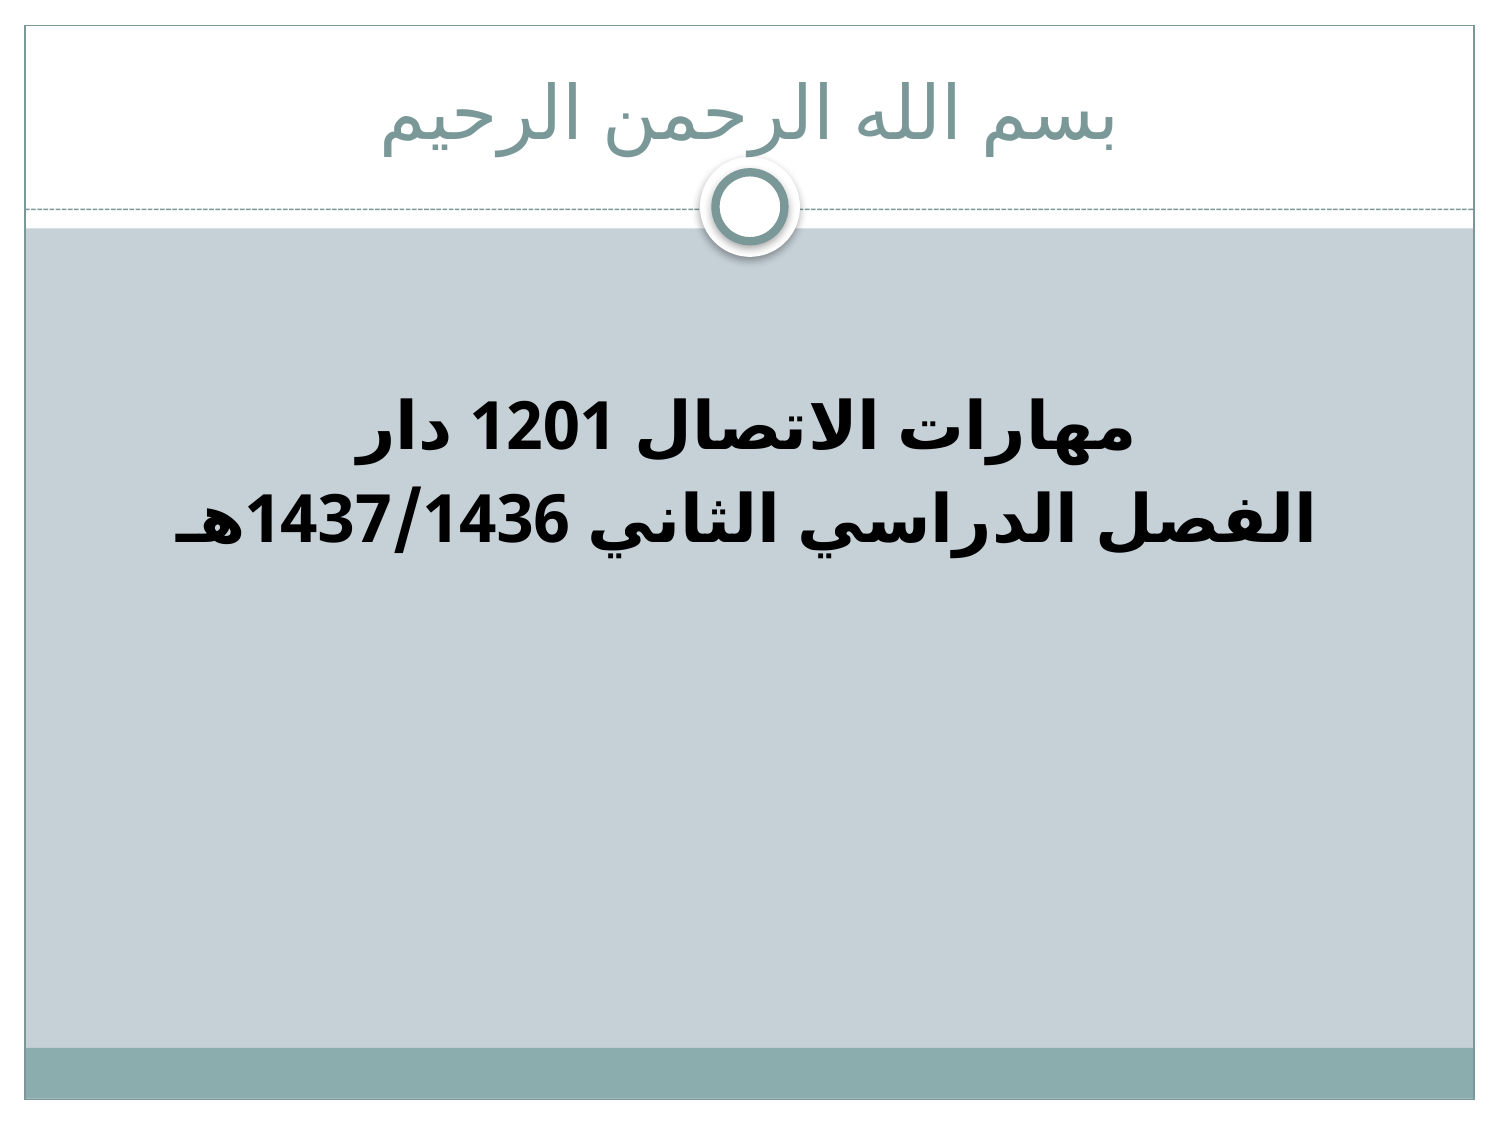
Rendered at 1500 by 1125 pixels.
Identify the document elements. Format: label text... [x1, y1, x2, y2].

list مهارات الاتصال 1201 دار الفصل الدراسي الثاني 1437/1436هـ [49, 375, 1445, 1001]
title بسم الله الرحمن الرحيم [49, 37, 1450, 162]
